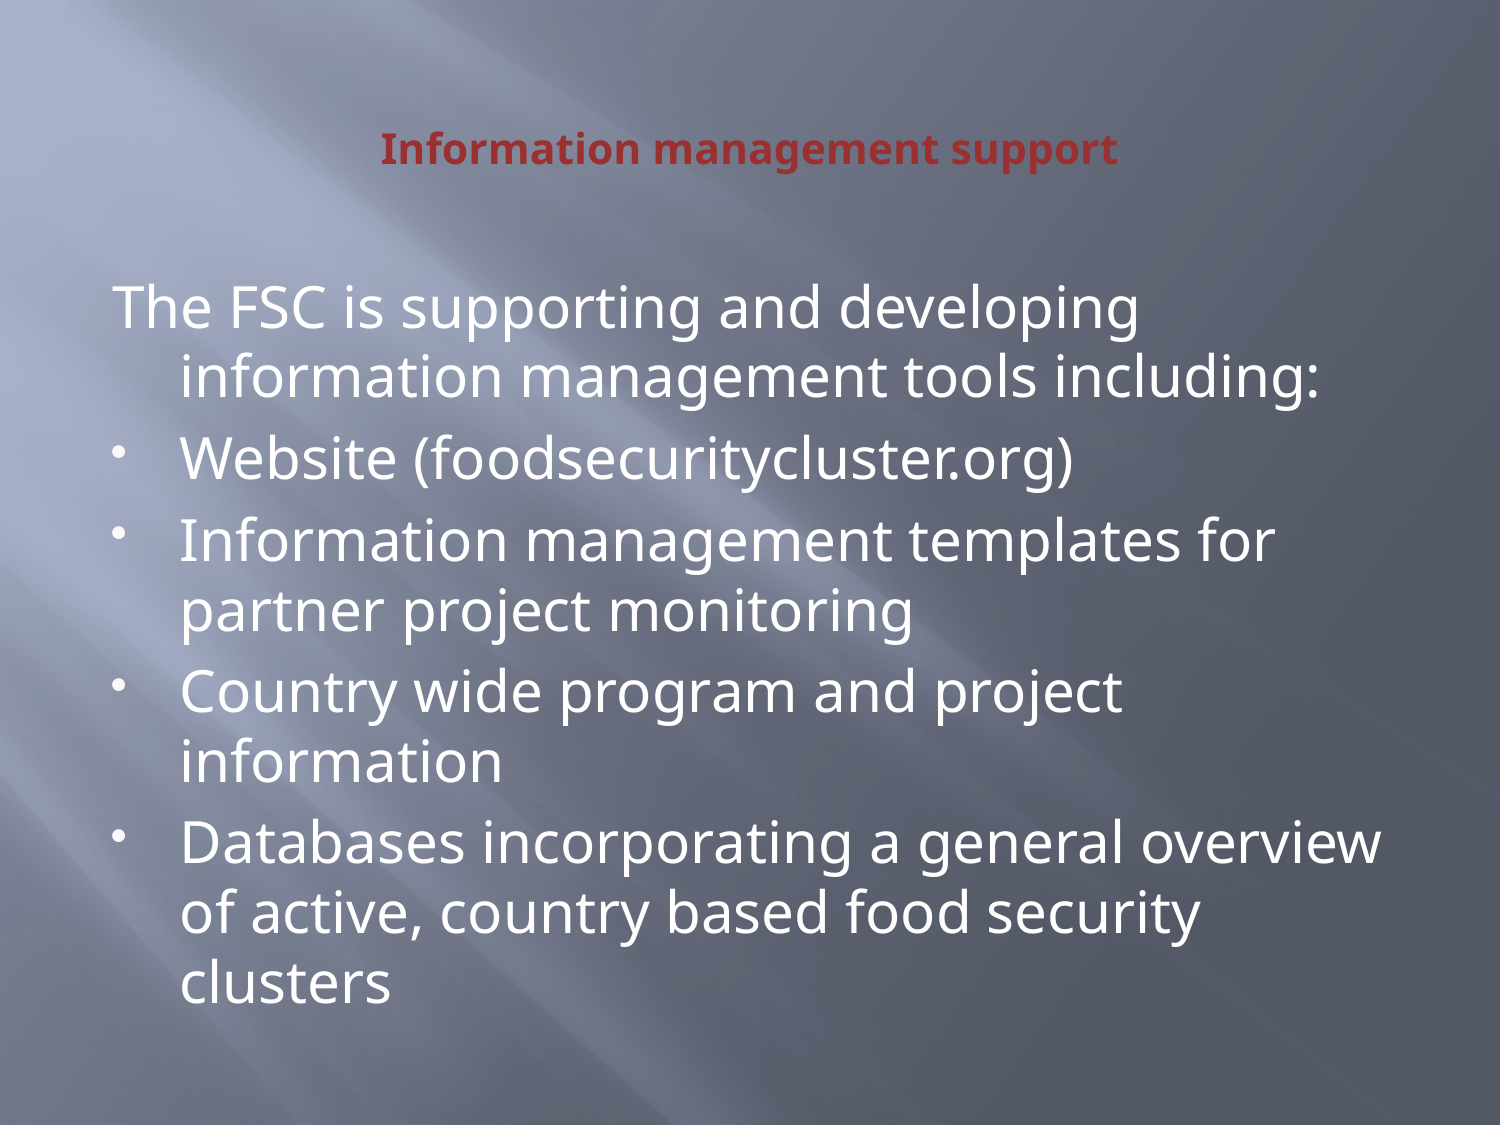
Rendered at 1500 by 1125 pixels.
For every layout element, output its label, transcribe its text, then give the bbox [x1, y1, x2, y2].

list The FSC is supporting and developing information management tools including: Website (foodsecuritycluster.org) Information management templates for partner project monitoring Country wide program and project information Databases incorporating a general overview of active, country based food security clusters [75, 262, 1425, 1035]
title Information management support [75, 113, 1425, 233]
